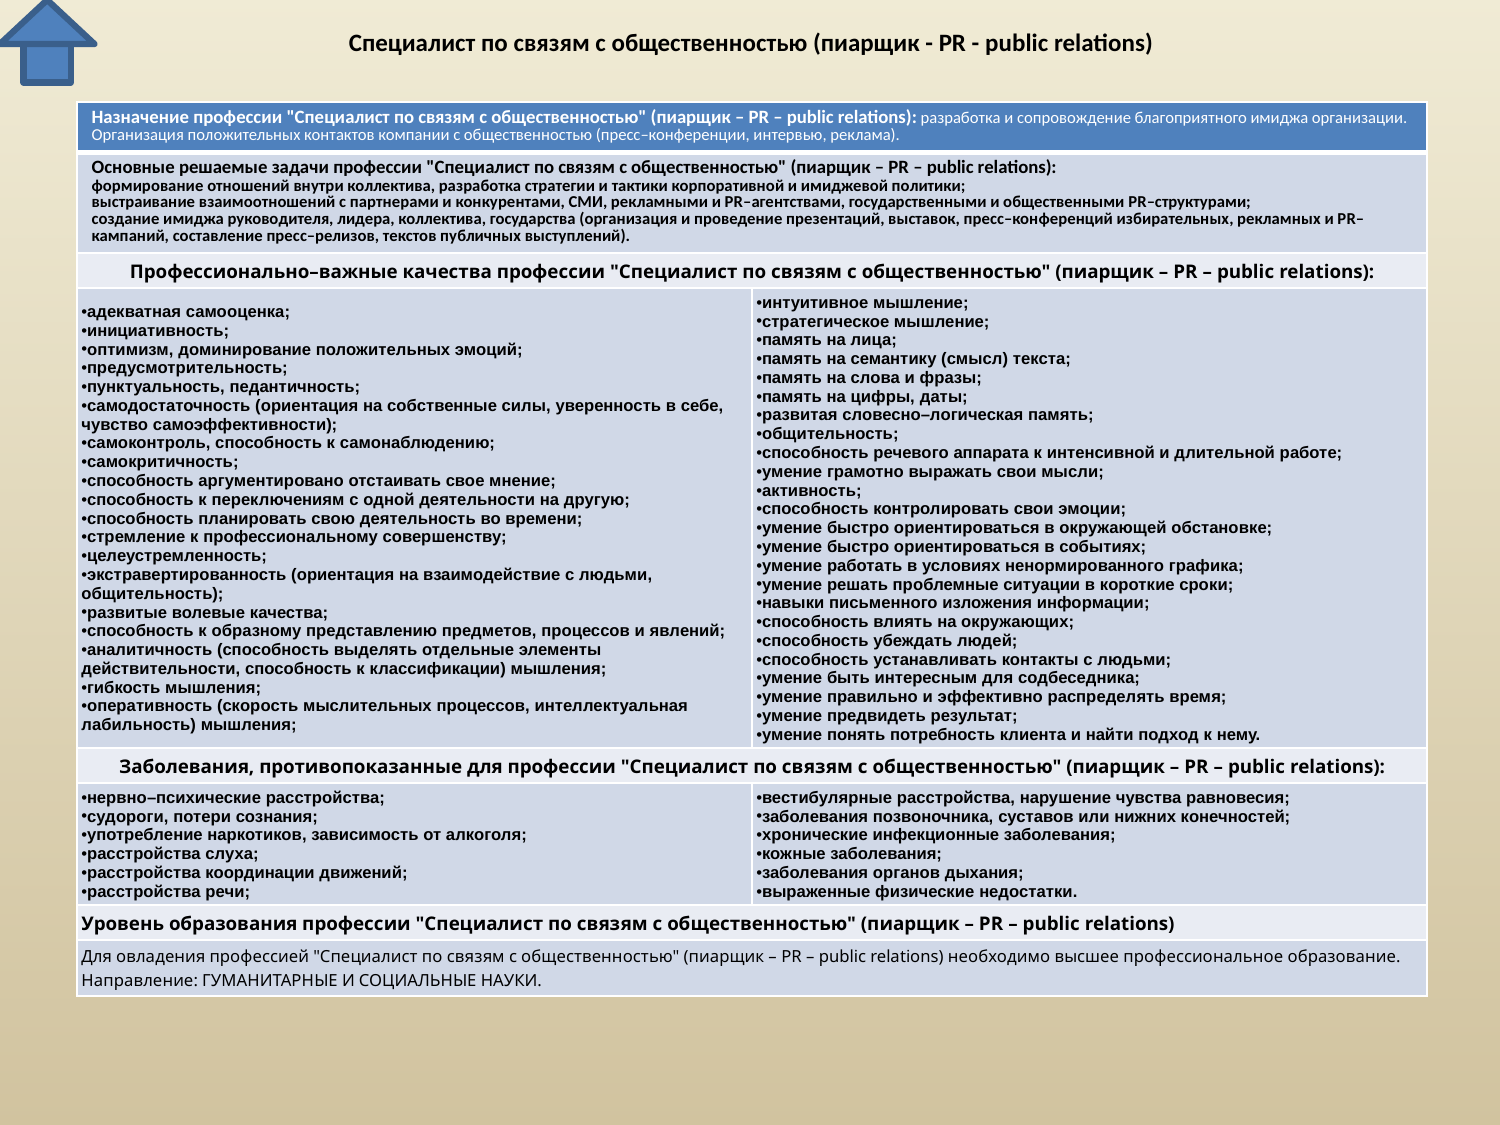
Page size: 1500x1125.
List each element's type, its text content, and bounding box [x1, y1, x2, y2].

table_cell Для овладения профессией "Специалист по связям с общественностью" (пиарщик – РR – public relations) необходимо высшее профессиональное образование. Направление: ГУМАНИТАРНЫЕ И СОЦИАЛЬНЫЕ НАУКИ. [78, 941, 1426, 995]
table_cell нервно–психические расстройства; судороги, потери сознания; употребление наркотиков, зависимость от алкоголя; расстройства слуха; расстройства координации движений; расстройства речи; [78, 784, 751, 904]
table_cell Уровень образования профессии "Специалист по связям с общественностью" (пиарщик – РR – public relations) [78, 906, 1426, 939]
table_cell Профессионально–важные качества профессии "Специалист по связям с общественностью" (пиарщик – РR – public relations): [78, 254, 1426, 287]
table_cell Заболевания, противопоказанные для профессии "Специалист по связям с общественностью" (пиарщик – РR – public relations): [78, 749, 1426, 782]
table_cell вестибулярные расстройства, нарушение чувства равновесия; заболевания позвоночника, суставов или нижних конечностей; хронические инфекционные заболевания; кожные заболевания; заболевания органов дыхания; выраженные физические недостатки. [753, 784, 1426, 904]
table_header Назначение профессии "Специалист по связям с общественностью" (пиарщик – РR – public relations): разработка и сопровождение благоприятного имиджа организации. Организация положительных контактов компании с общественностью (пресс–конференции, интервью, реклама). [78, 103, 1426, 150]
title Специалист по связям с общественностью (пиарщик - РR - public relations) [102, 0, 1427, 84]
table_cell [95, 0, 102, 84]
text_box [1, 1, 93, 81]
table_cell интуитивное мышление; стратегическое мышление; память на лица; память на семантику (смысл) текста; память на слова и фразы; память на цифры, даты; развитая словесно–логическая память; общительность; способность речевого аппарата к интенсивной и длительной работе; умение грамотно выражать свои мысли; активность; способность контролировать свои эмоции; умение быстро ориентироваться в окружающей обстановке; умение быстро ориентироваться в событиях; умение работать в условиях ненормированного графика; умение решать проблемные ситуации в короткие сроки; навыки письменного изложения информации; способность влиять на окружающих; способность убеждать людей; способность устанавливать контакты с людьми; умение быть интересным для содбеседника; умение правильно и эффективно распределять время; умение предвидеть результат; умение понять потребность клиента и найти подход к нему. [753, 289, 1426, 747]
table_cell Основные решаемые задачи профессии "Специалист по связям с общественностью" (пиарщик – РR – public relations): формирование отношений внутри коллектива, разработка стратегии и тактики корпоративной и имиджевой политики; выстраивание взаимоотношений с партнерами и конкурентами, СМИ, рекламными и PR–агентствами, государственными и общественными PR–структурами; создание имиджа руководителя, лидера, коллектива, государства (организация и проведение презентаций, выставок, пресс–конференций избирательных, рекламных и PR–кампаний, составление пресс–релизов, текстов публичных выступлений). [78, 155, 1426, 252]
table_cell адекватная самооценка; инициативность; оптимизм, доминирование положительных эмоций; предусмотрительность; пунктуальность, педантичность; самодостаточность (ориентация на собственные силы, уверенность в себе, чувство самоэффективности); самоконтроль, способность к самонаблюдению; самокритичность; способность аргументировано отстаивать свое мнение; способность к переключениям с одной деятельности на другую; способность планировать свою деятельность во времени; стремление к профессиональному совершенству; целеустремленность; экстравертированность (ориентация на взаимодействие с людьми, общительность); развитые волевые качества; способность к образному представлению предметов, процессов и явлений; аналитичность (способность выделять отдельные элементы действительности, способность к классификации) мышления; гибкость мышления; оперативность (скорость мыслительных процессов, интеллектуальная лабильность) мышления; [78, 289, 751, 747]
